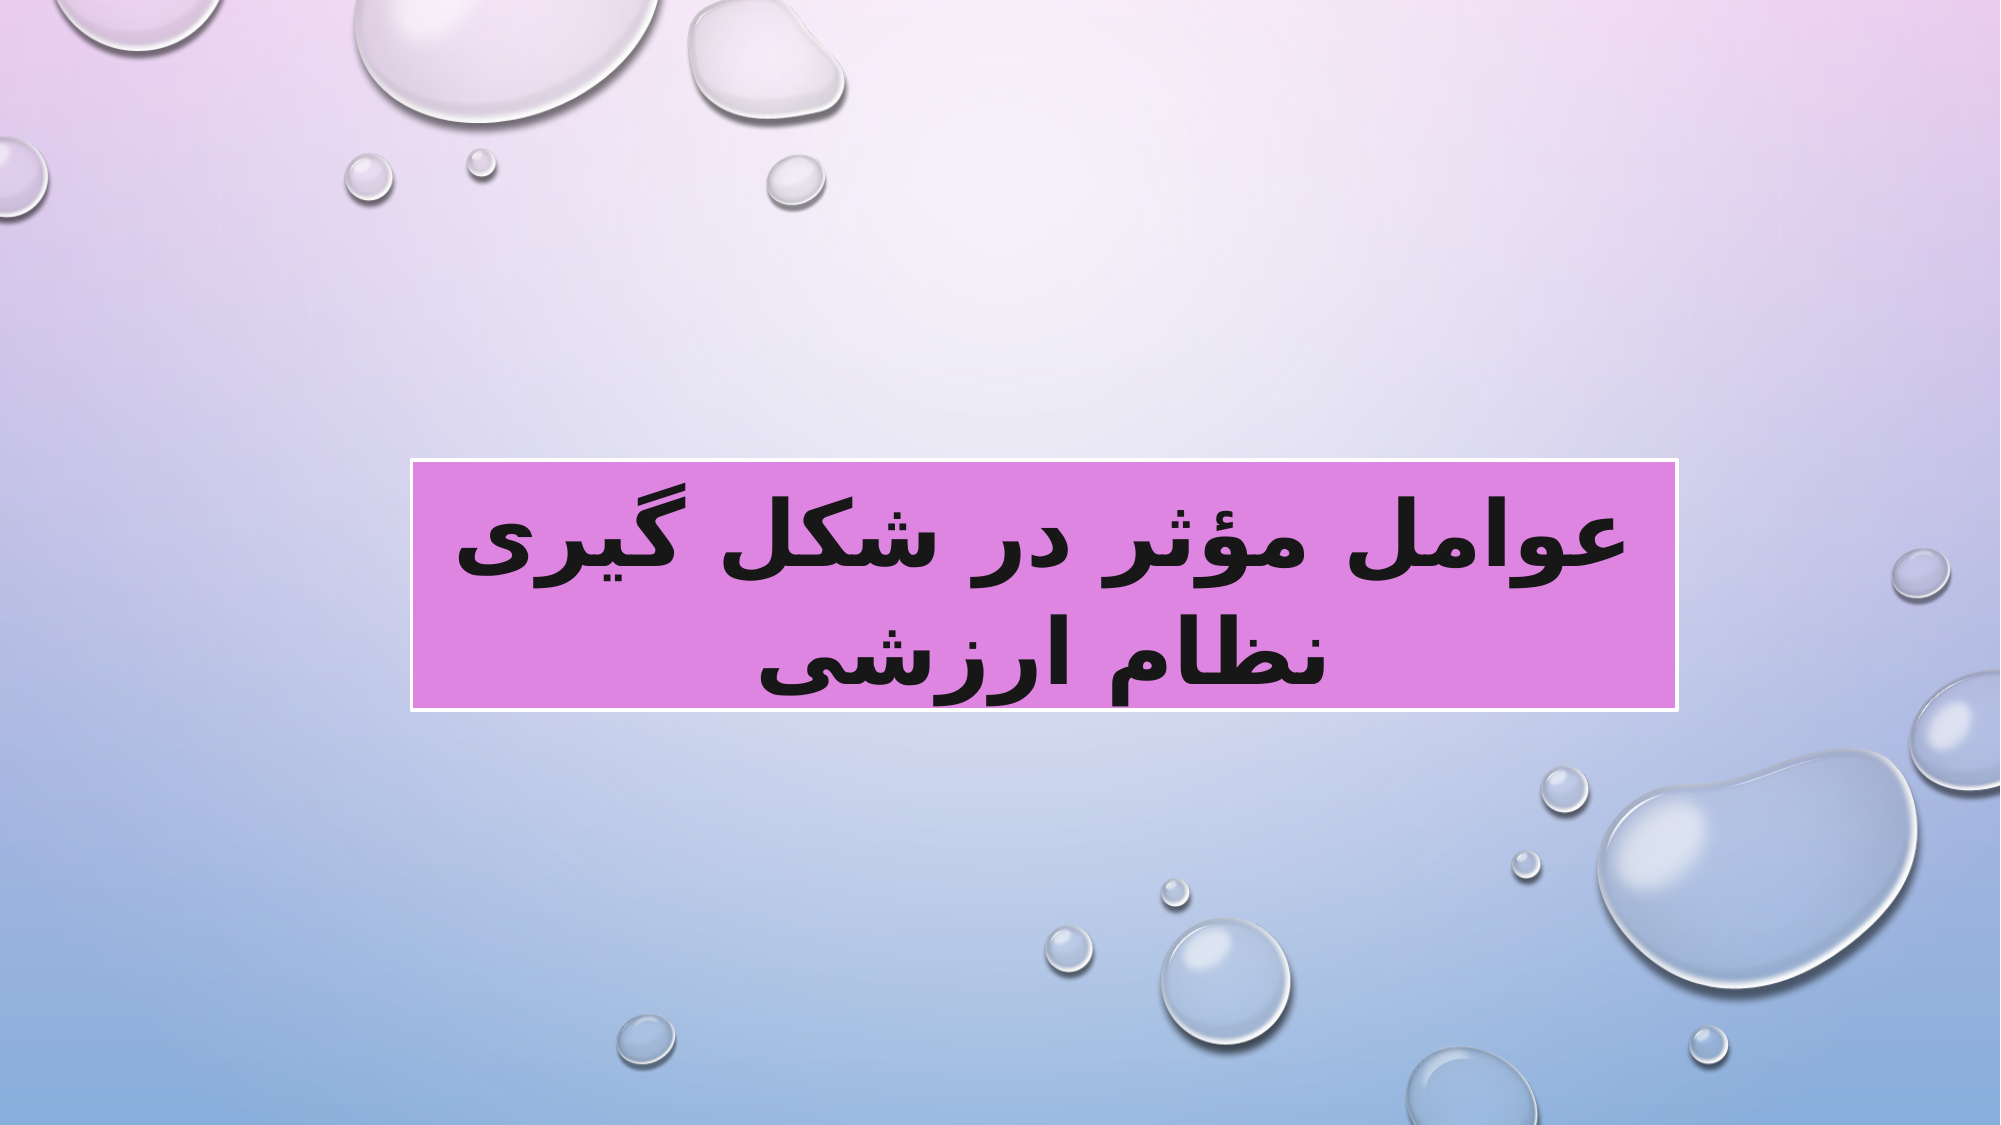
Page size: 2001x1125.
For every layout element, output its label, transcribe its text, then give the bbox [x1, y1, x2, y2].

text_box عوامل مؤثر در شکل گيری نظام ارزشی [410, 458, 1679, 712]
picture [0, 0, 2000, 1125]
